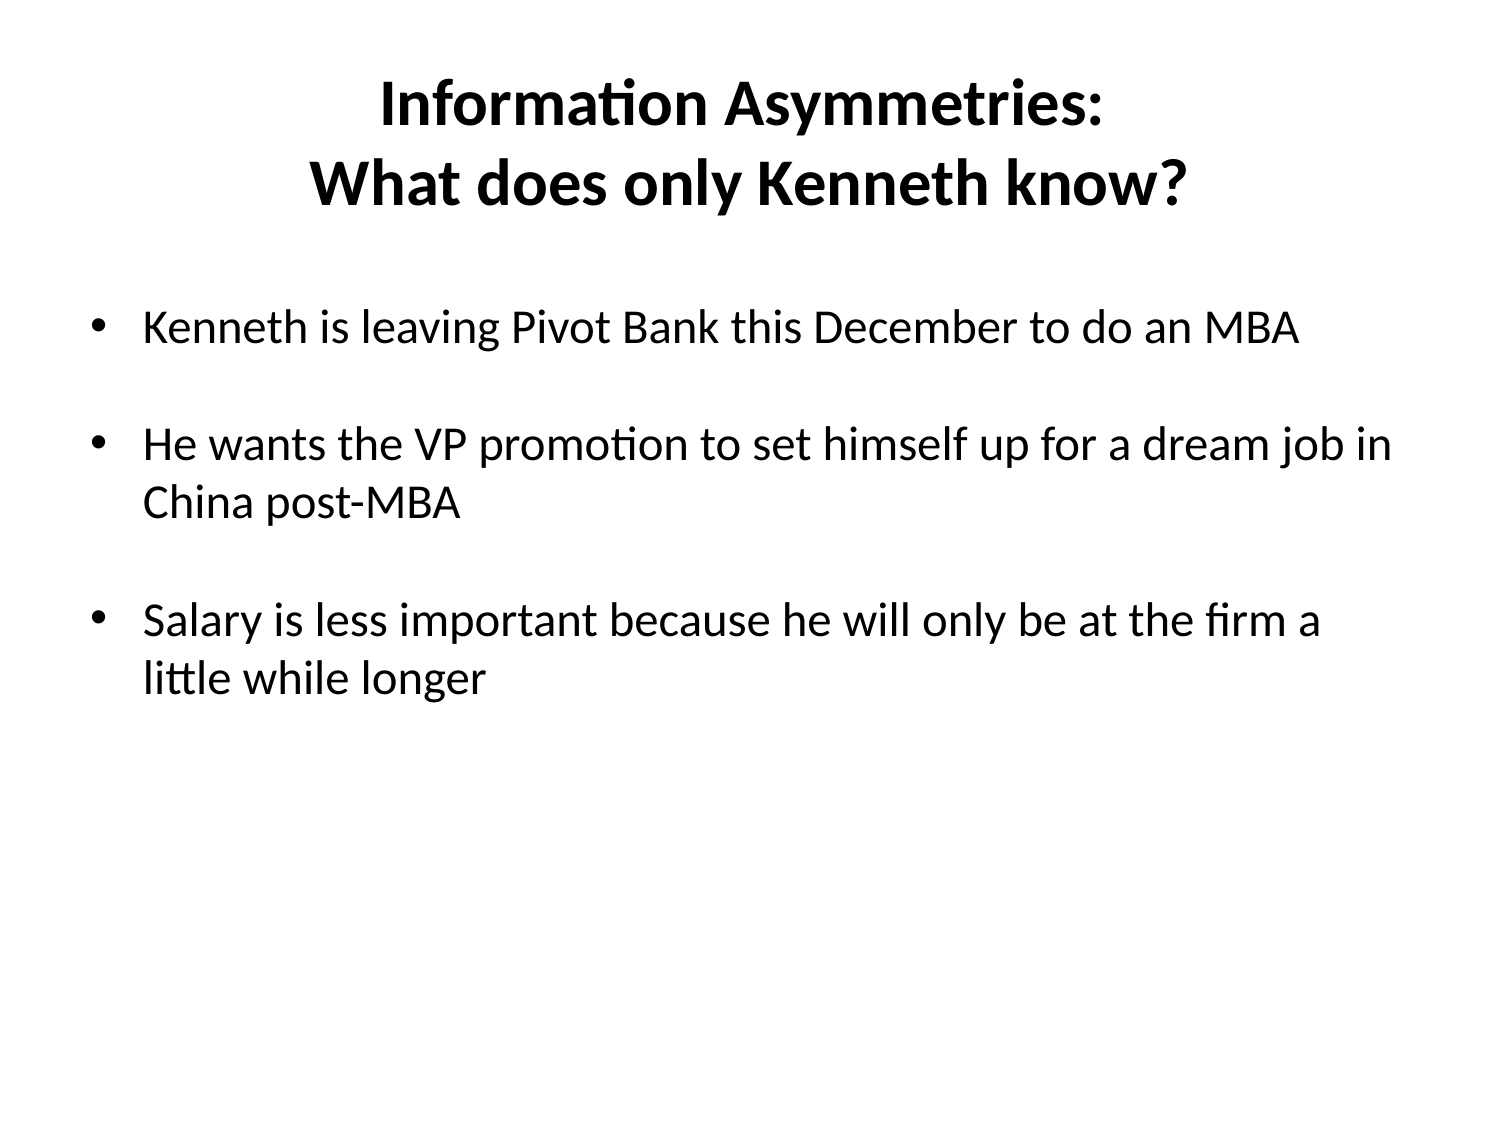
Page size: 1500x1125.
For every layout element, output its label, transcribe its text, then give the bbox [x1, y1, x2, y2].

title Information Asymmetries: What does only Kenneth know? [75, 45, 1425, 233]
list Kenneth is leaving Pivot Bank this December to do an MBA He wants the VP promotion to set himself up for a dream job in China post-MBA Salary is less important because he will only be at the firm a little while longer Has an offer at VP level with 50% pay increase from Straightforward Bank, but cannot take it because he would only work briefly there pre-MBA (black mark on his CV) Kenneth and the juniors know that David and the other partners secretly gave themselves pay raises [75, 287, 1425, 1125]
